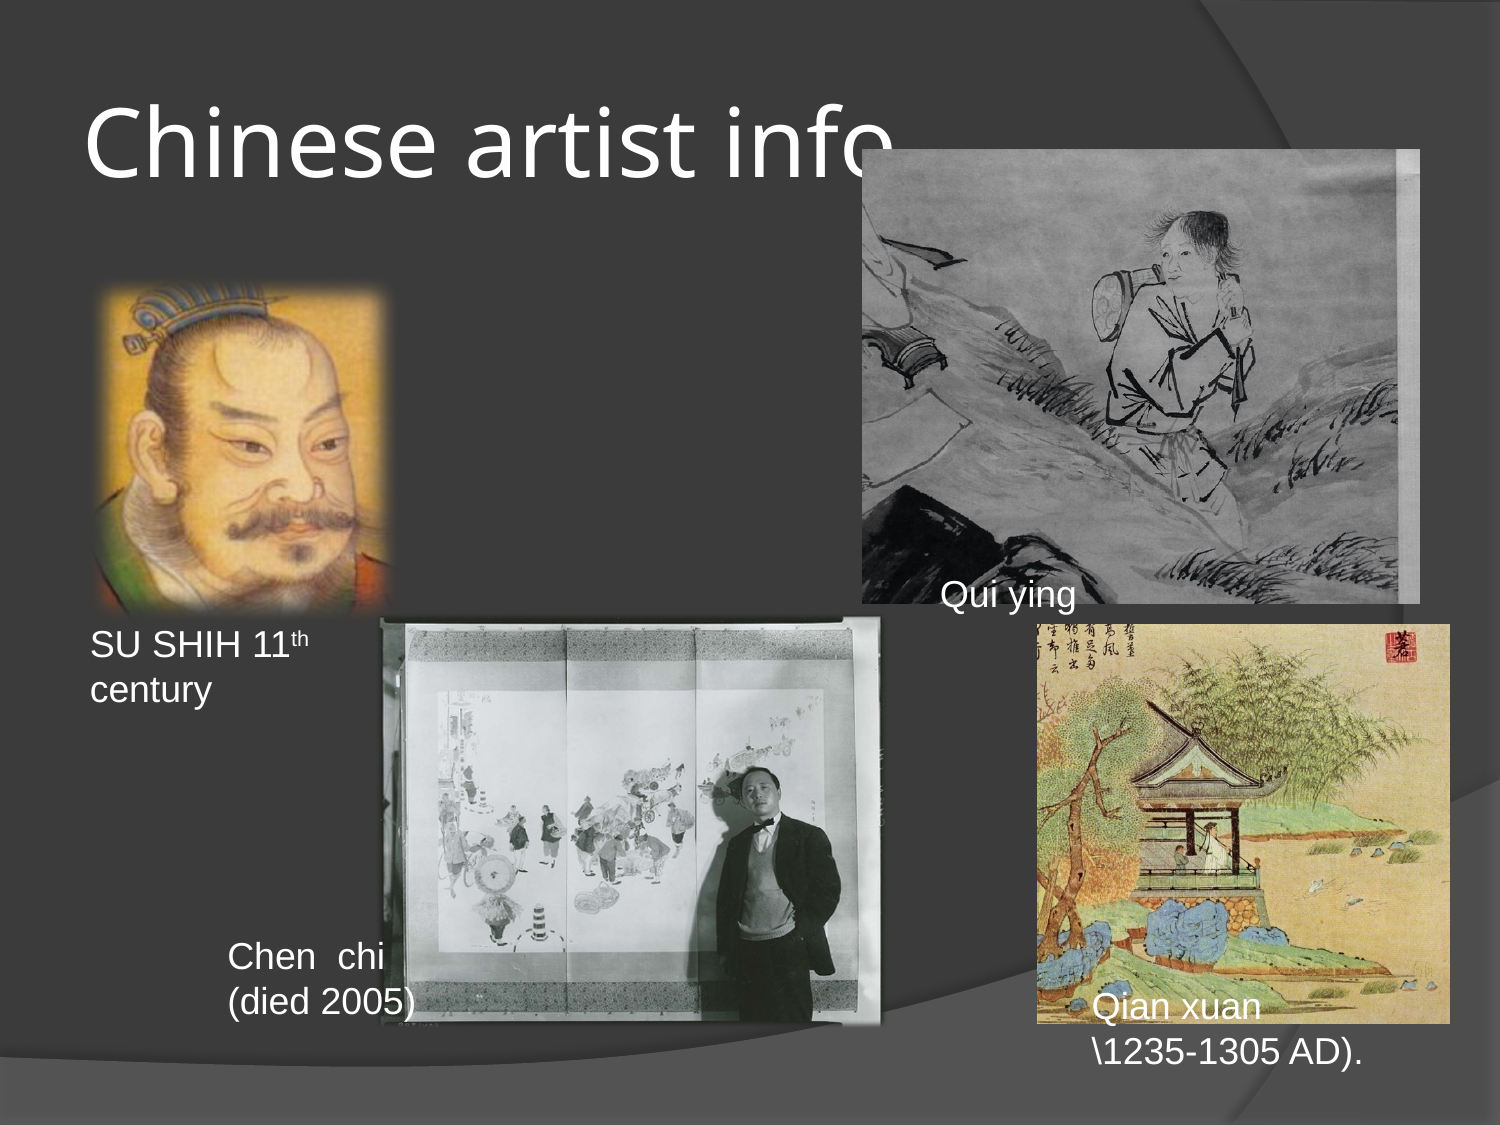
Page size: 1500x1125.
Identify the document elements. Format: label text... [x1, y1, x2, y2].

picture [87, 274, 401, 624]
picture [374, 612, 888, 1028]
text_box Chen chi (died 2005) [212, 924, 365, 1030]
picture [1037, 624, 1451, 1024]
text_box Qian xuan \1235-1305 AD). [1076, 1034, 1390, 1080]
text_box Qui ying [924, 614, 1032, 623]
picture [862, 149, 1421, 604]
text_box SU SHIH 11th century [75, 612, 365, 718]
title Chinese artist info [75, 45, 1300, 233]
